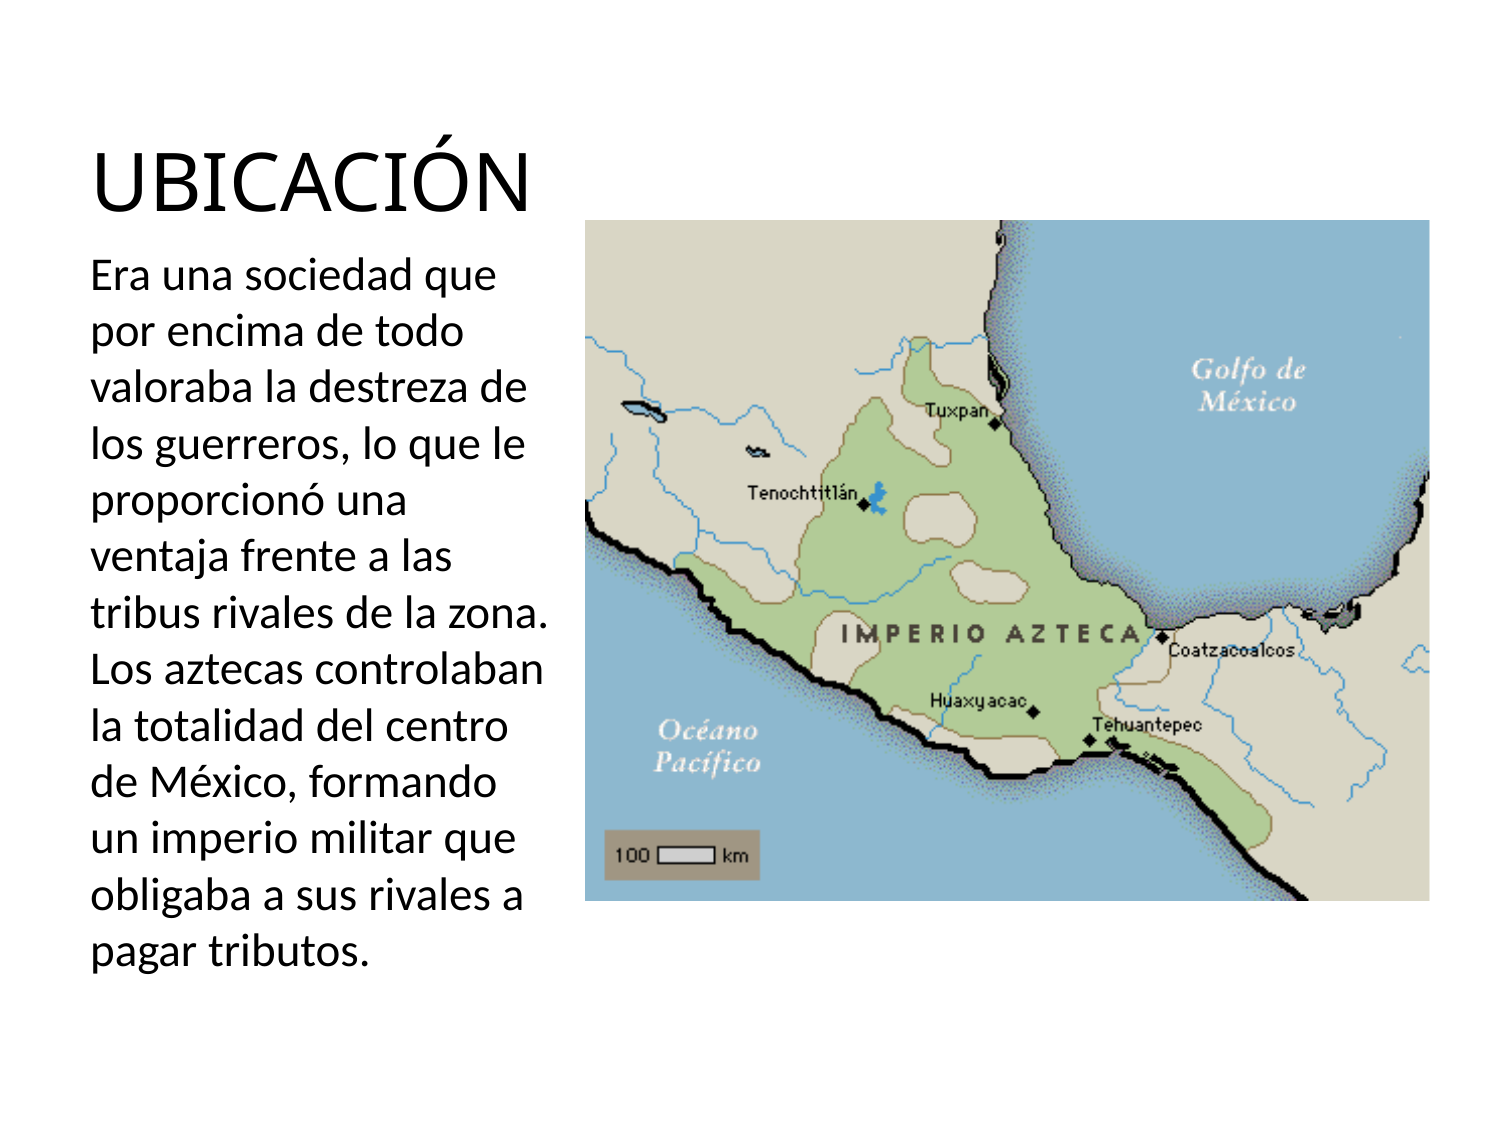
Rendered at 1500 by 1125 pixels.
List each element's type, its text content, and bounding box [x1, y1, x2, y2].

picture [585, 219, 1432, 901]
title UBICACIÓN [75, 44, 569, 235]
list Era una sociedad que por encima de todo valoraba la destreza de los guerreros, lo que le proporcionó una ventaja frente a las tribus rivales de la zona. Los aztecas controlaban la totalidad del centro de México, formando un imperio militar que obligaba a sus rivales a pagar tributos. [75, 235, 569, 1005]
